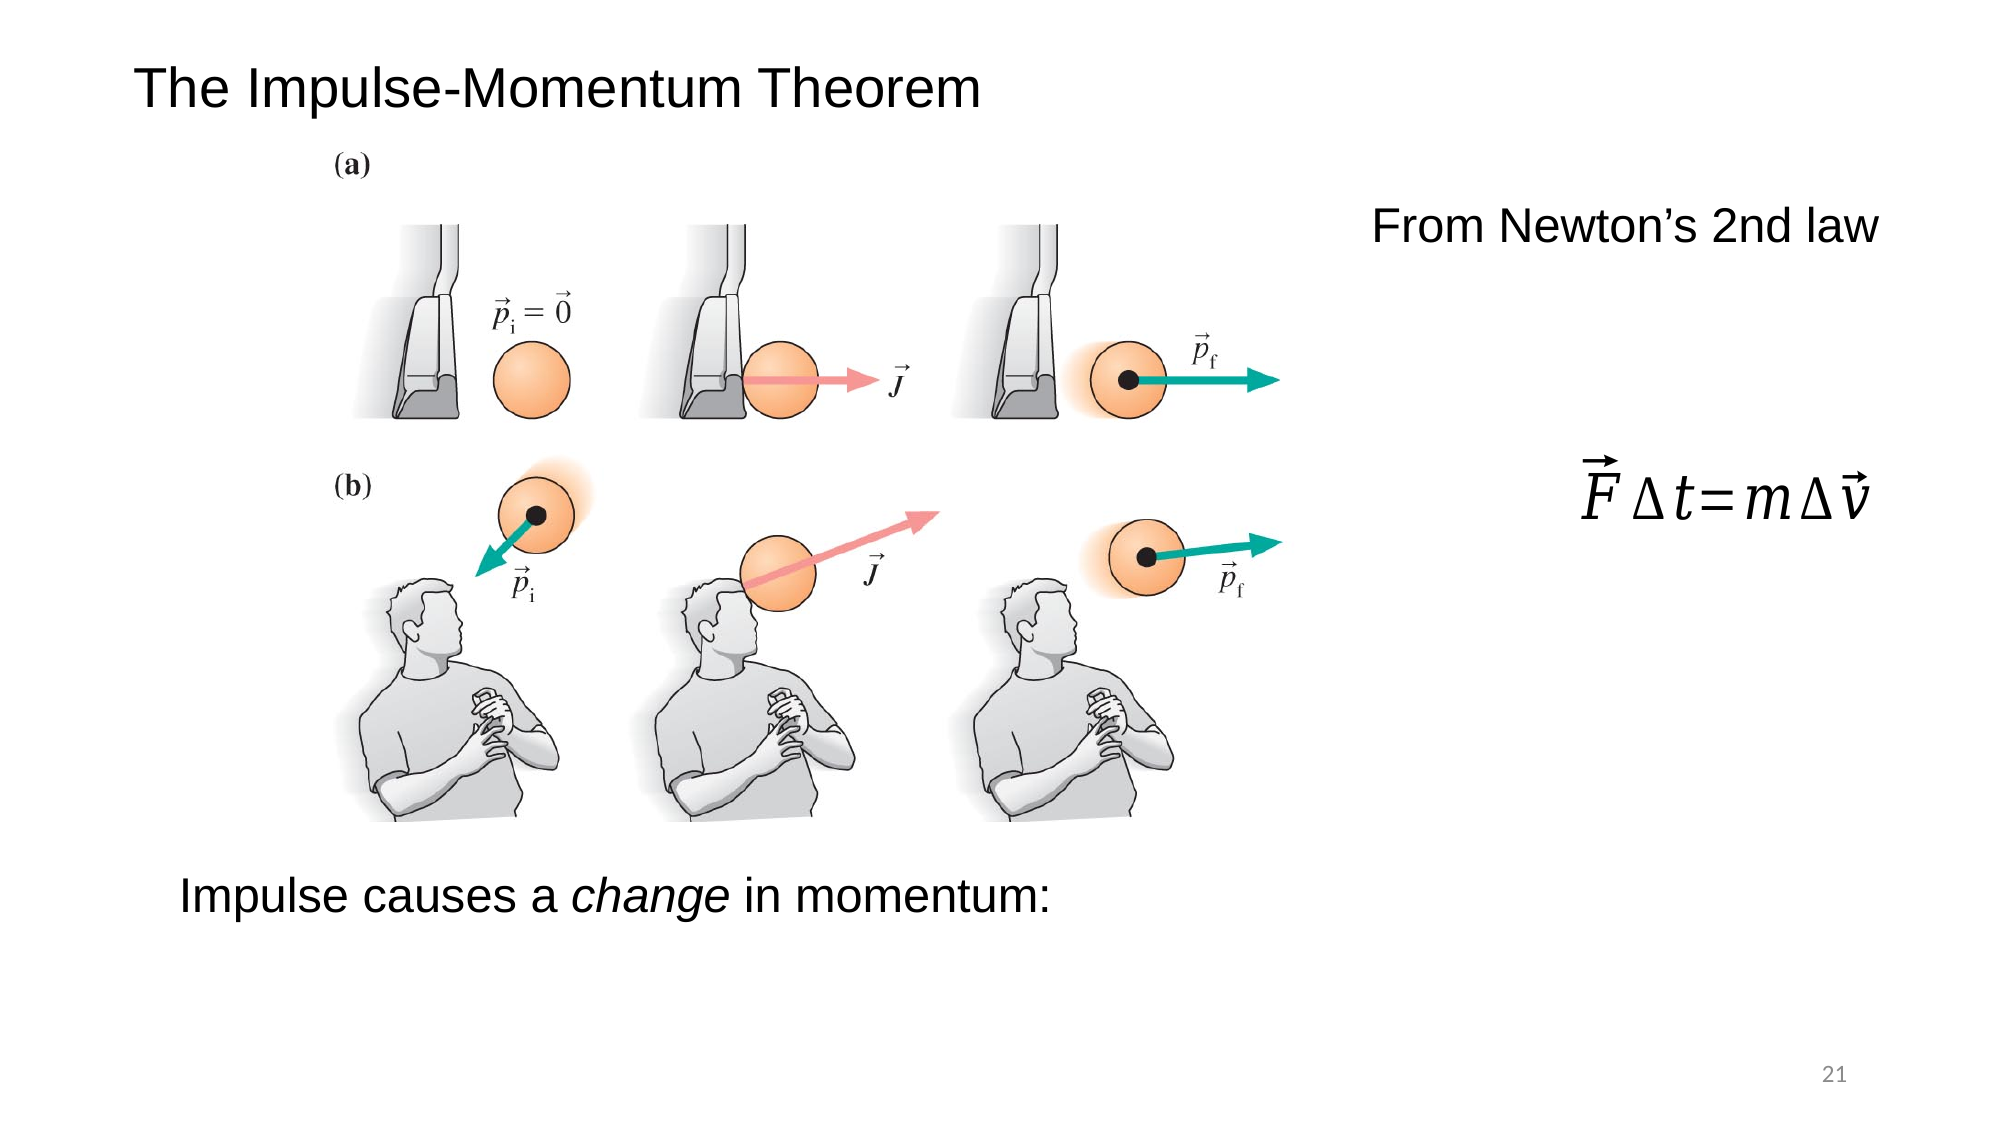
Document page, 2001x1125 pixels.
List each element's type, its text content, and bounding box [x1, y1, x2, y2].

text_box The Impulse-Momentum Theorem [133, 51, 1321, 129]
slide_number 21 [1412, 1042, 1863, 1103]
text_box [325, 142, 1304, 822]
